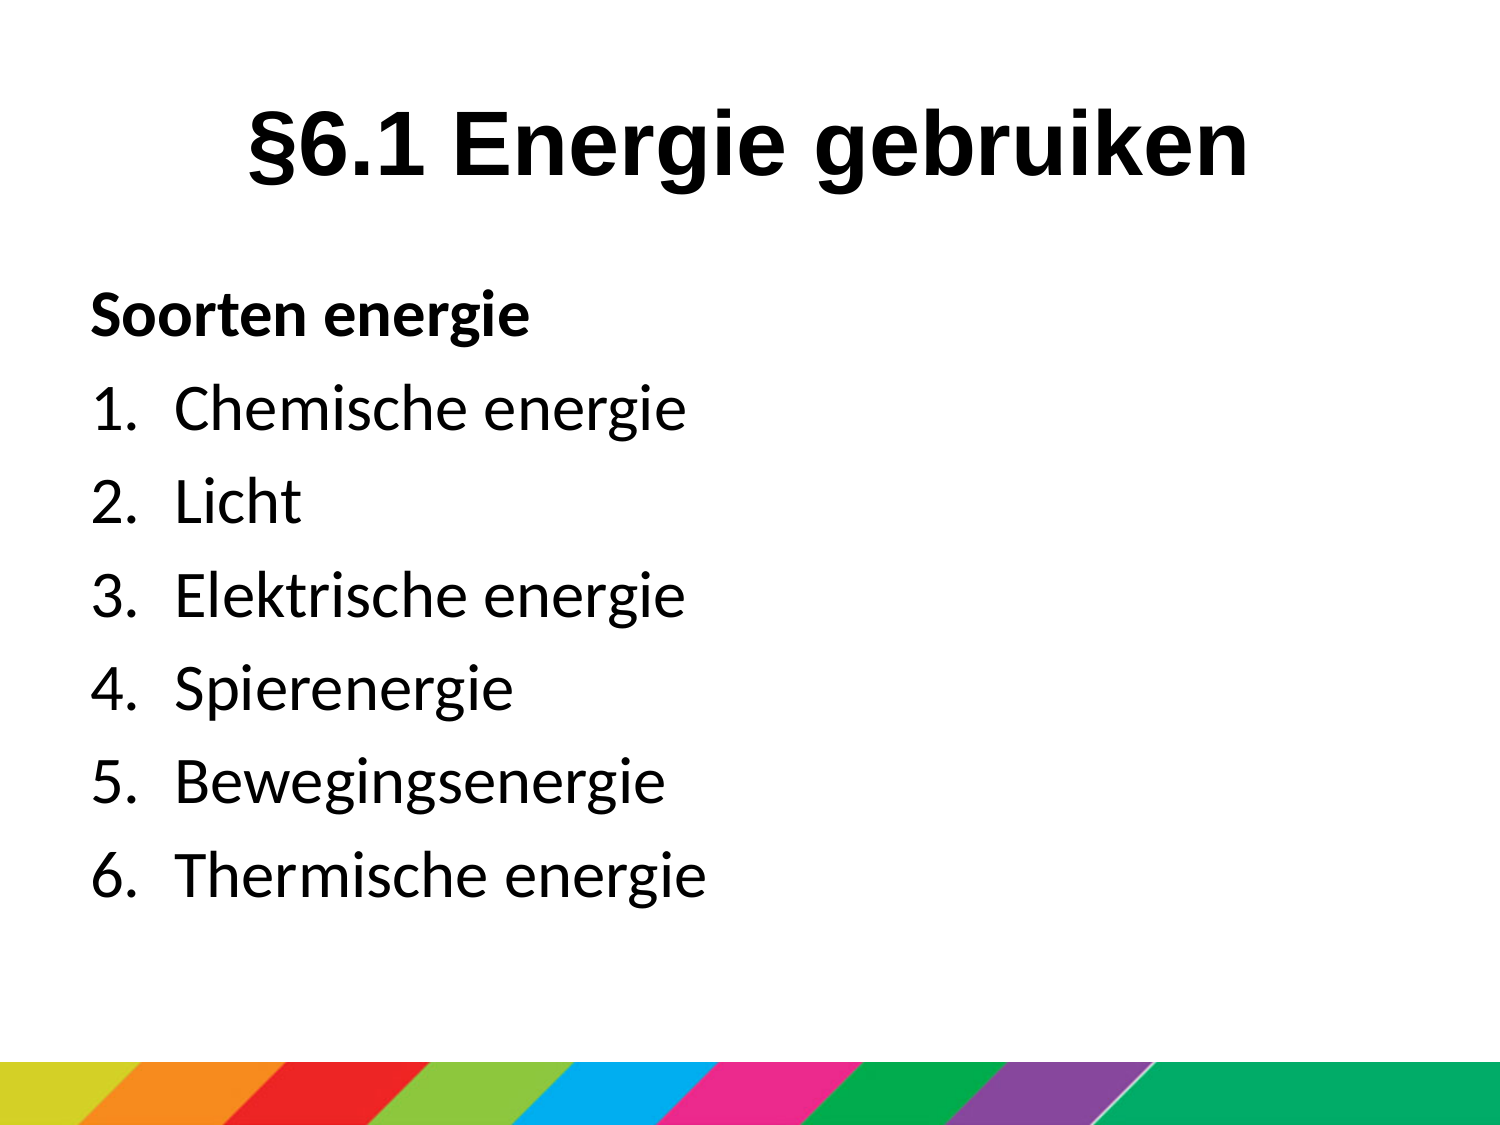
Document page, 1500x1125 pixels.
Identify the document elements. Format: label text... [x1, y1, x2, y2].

title §6.1 Energie gebruiken [75, 45, 1425, 233]
picture [0, 1062, 574, 1125]
list Soorten energie Chemische energie Licht Elektrische energie Spierenergie Bewegingsenergie Thermische energie [75, 262, 1425, 1005]
picture [656, 1062, 1500, 1125]
